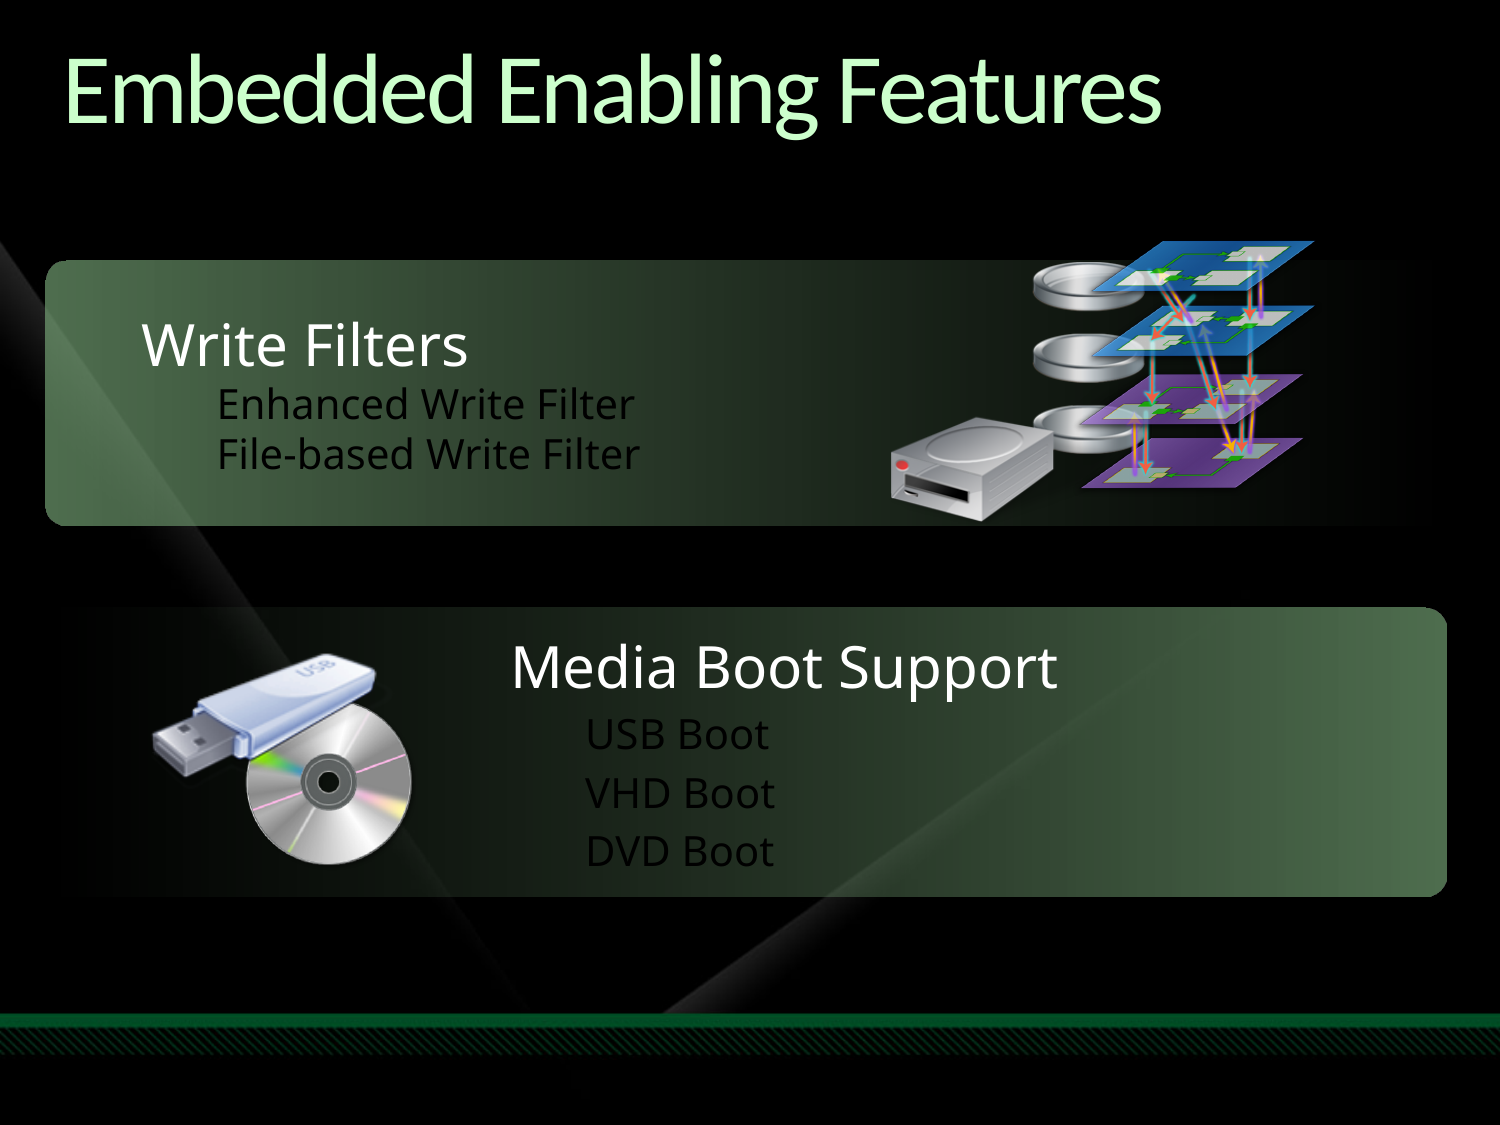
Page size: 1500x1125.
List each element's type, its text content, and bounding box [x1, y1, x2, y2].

text_box Write Filters Enhanced Write Filter File-based Write Filter [1157, 256, 1459, 530]
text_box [141, 592, 427, 881]
picture [0, 0, 1500, 1125]
text_box Write Filters Enhanced Write Filter File-based Write Filter [41, 256, 1066, 530]
title Embedded Enabling Features [62, 37, 1438, 147]
text_box Media Boot Support USB Boot VHD Boot DVD Boot [34, 603, 1452, 902]
